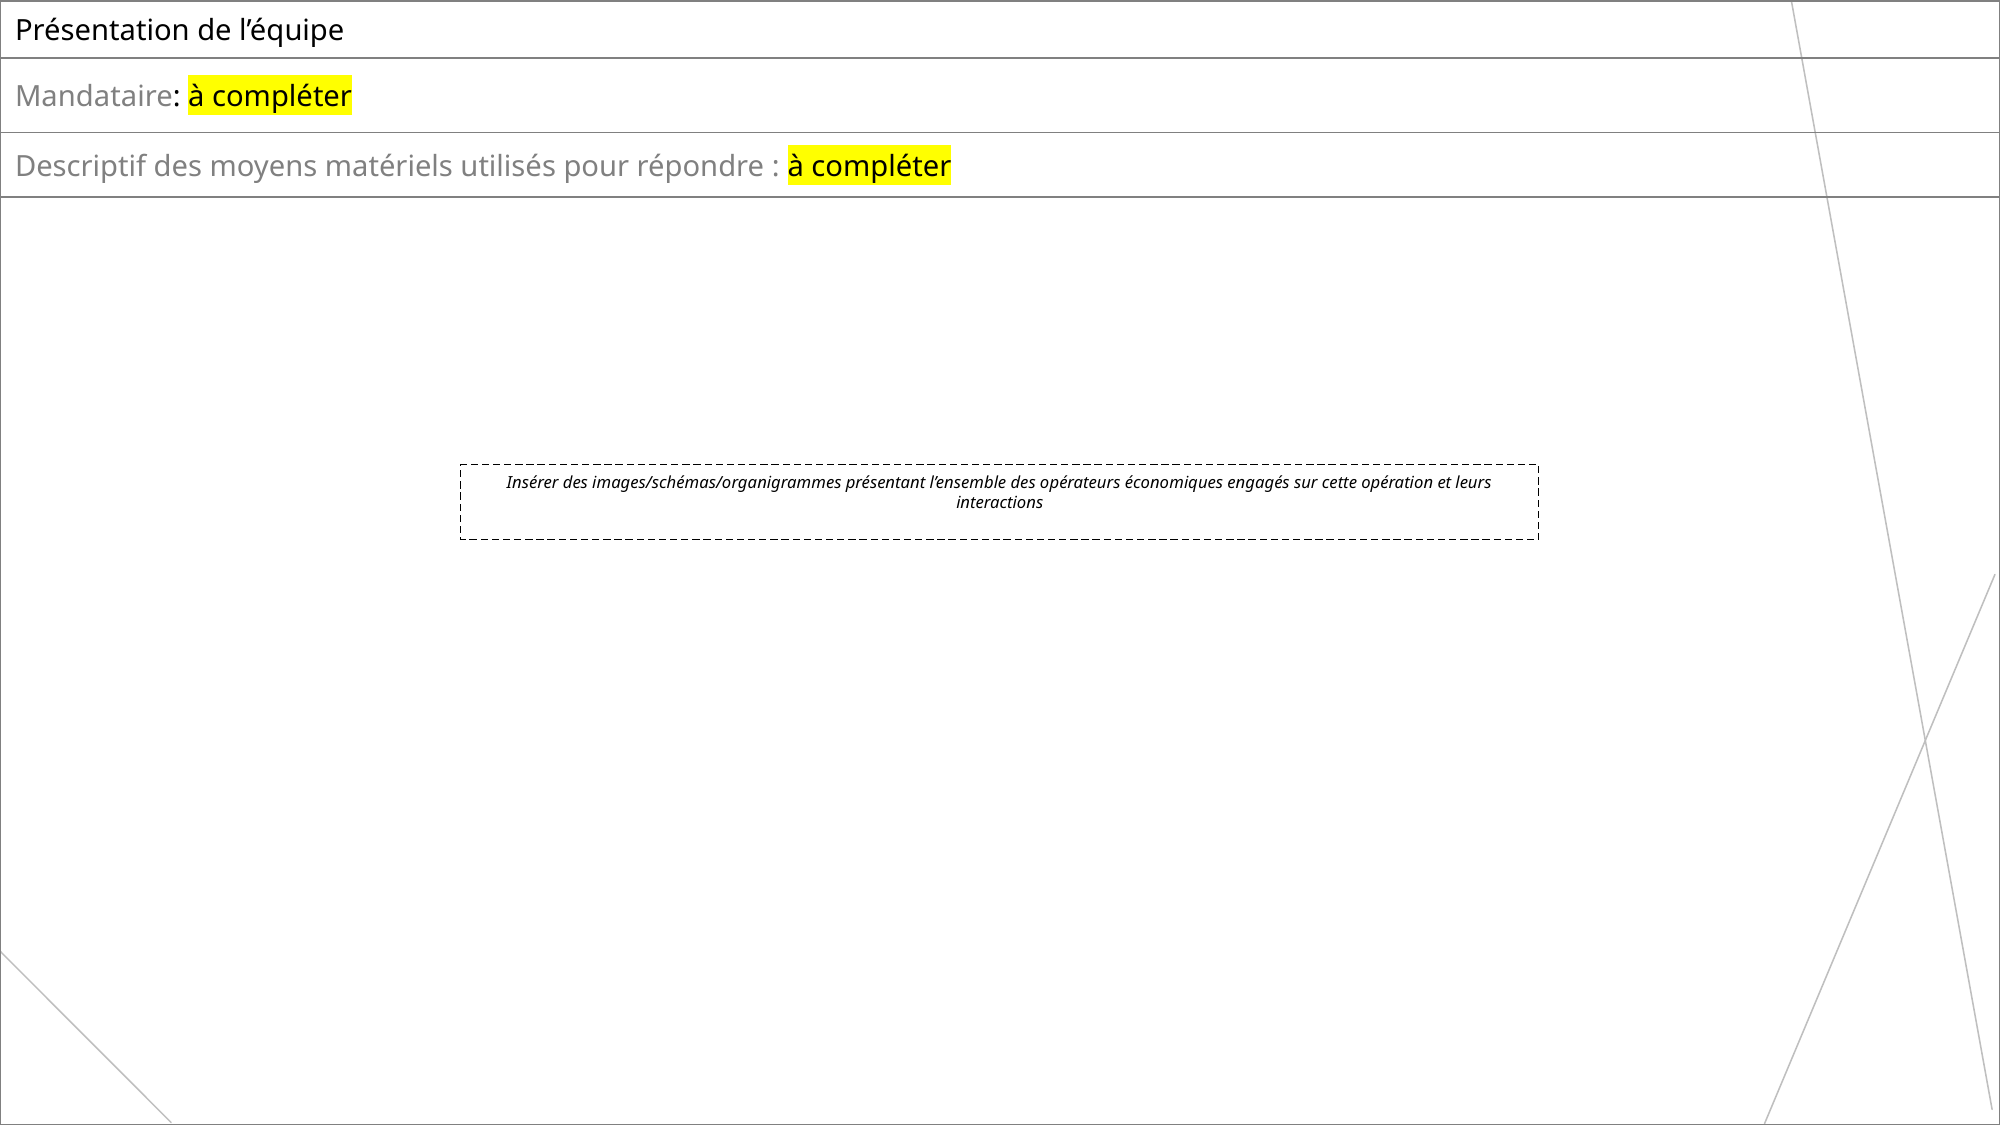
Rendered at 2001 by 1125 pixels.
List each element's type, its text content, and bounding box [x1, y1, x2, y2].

table_cell [1, 198, 1999, 1124]
table_cell Descriptif des moyens matériels utilisés pour répondre : à compléter [1, 133, 1999, 196]
text_box Insérer des images/schémas/organigrammes présentant l’ensemble des opérateurs économiques engagés sur cette opération et leurs interactions [460, 464, 1539, 540]
table_cell Mandataire: à compléter [1, 59, 1999, 132]
table_header Présentation de l’équipe [1, 2, 1999, 57]
